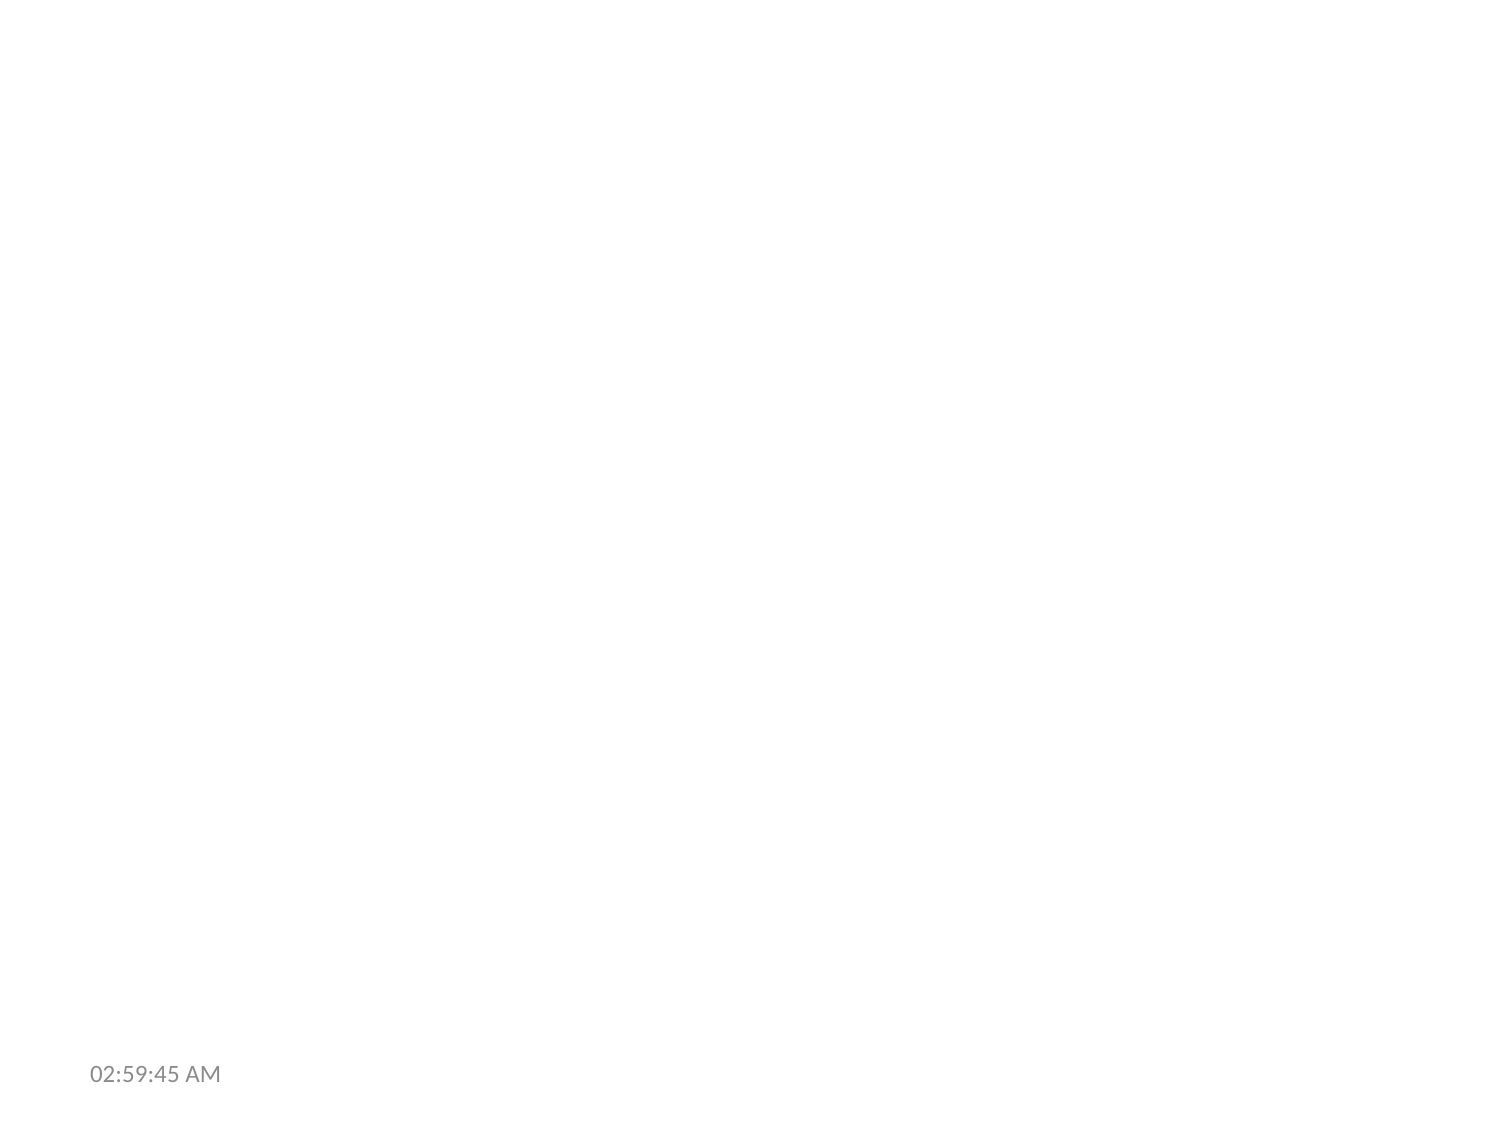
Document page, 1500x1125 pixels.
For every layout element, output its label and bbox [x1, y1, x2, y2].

slide_number [75, 1042, 425, 1103]
